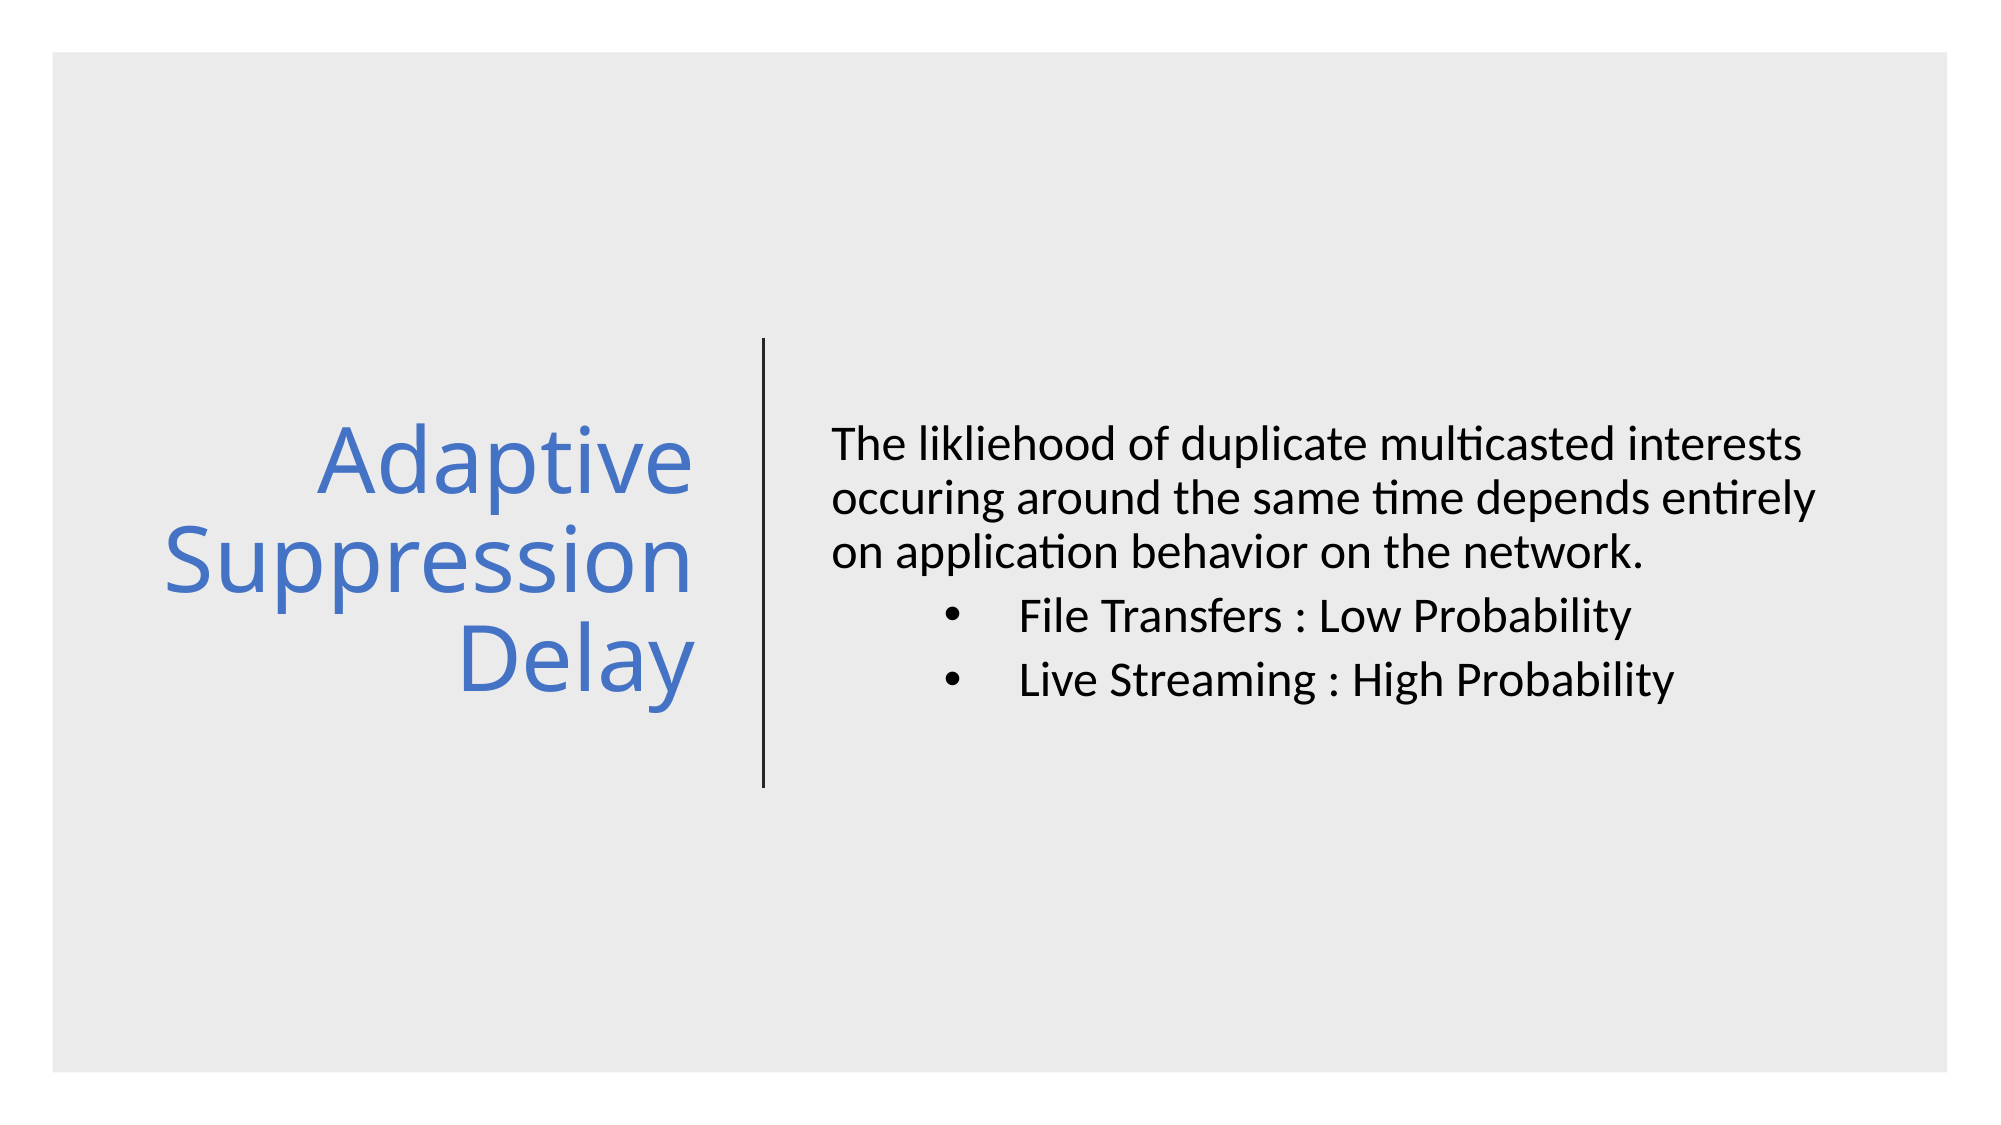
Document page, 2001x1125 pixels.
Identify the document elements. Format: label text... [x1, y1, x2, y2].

title Adaptive Suppression Delay [137, 158, 711, 967]
list The likliehood of duplicate multicasted interests occuring around the same time depends entirely on application behavior on the network. File Transfers : Low Probability Live Streaming : High Probability [816, 158, 1863, 967]
text_box [52, 51, 1948, 1073]
